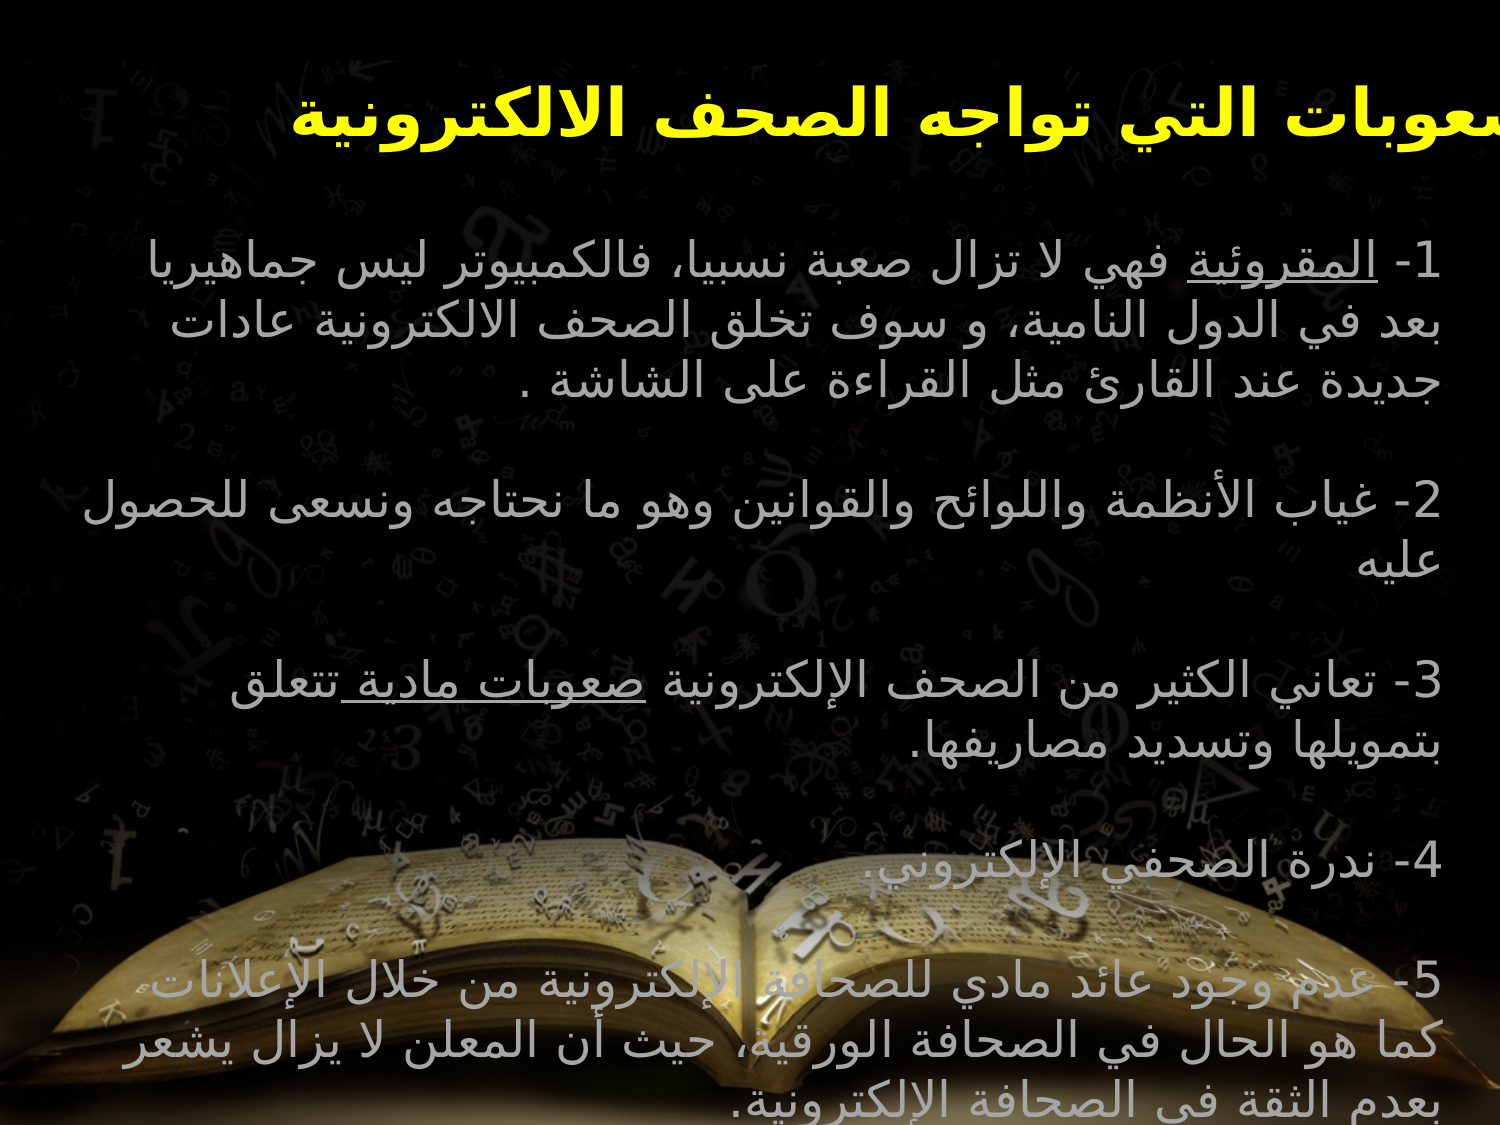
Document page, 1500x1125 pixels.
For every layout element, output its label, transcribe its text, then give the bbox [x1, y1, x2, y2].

text_box الصعوبات التي تواجه الصحف الالكترونية [274, 62, 1500, 158]
picture [0, 0, 1500, 1125]
text_box 1- المقروئية فهي لا تزال صعبة نسبيا، فالكمبيوتر ليس جماهيريا بعد في الدول النامية، و سوف تخلق الصحف الالكترونية عادات جديدة عند القارئ مثل القراءة على الشاشة . 2- غياب الأنظمة واللوائح والقوانين وهو ما نحتاجه ونسعى للحصول عليه 3- تعاني الكثير من الصحف الإلكترونية صعوبات مادية تتعلق بتمويلها وتسديد مصاريفها. 4- ندرة الصحفي الإلكتروني. 5- عدم وجود عائد مادي للصحافة الإلكترونية من خلال الإعلانات كما هو الحال في الصحافة الورقية، حيث أن المعلن لا يزال يشعر بعدم الثقة في الصحافة الإلكترونية. [64, 219, 1459, 1125]
